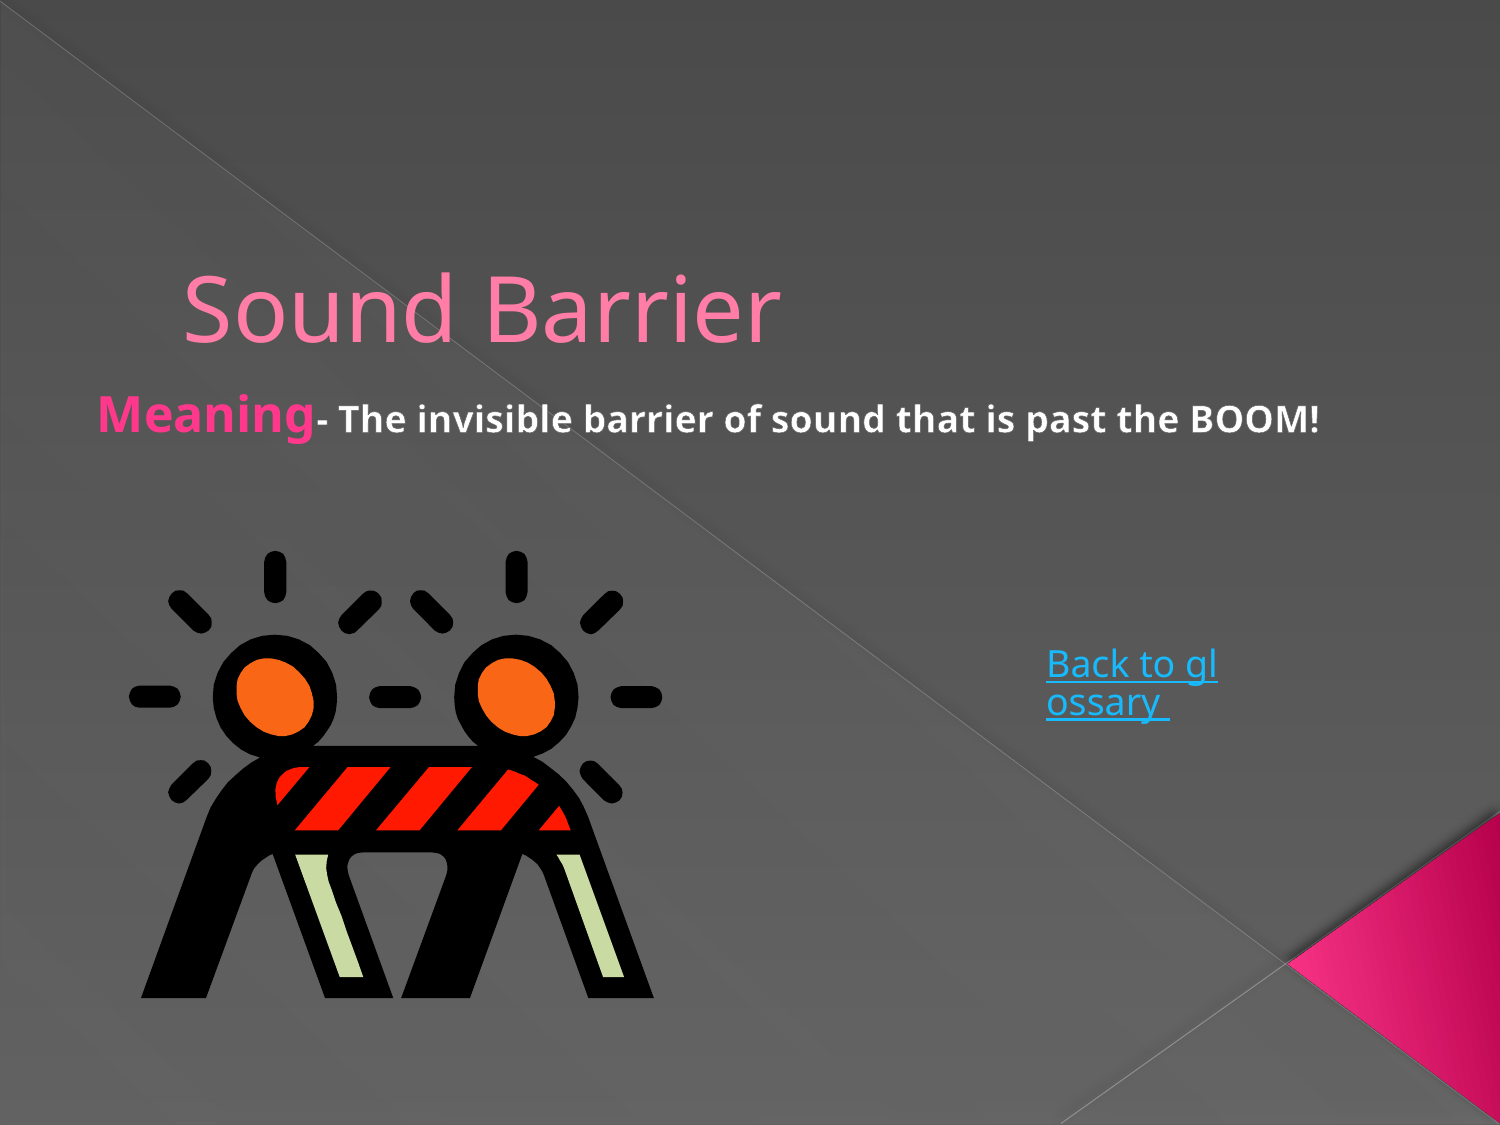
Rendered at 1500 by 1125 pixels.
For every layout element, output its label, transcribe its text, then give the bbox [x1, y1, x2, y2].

text_box Back to glossary [1031, 632, 1243, 699]
picture [128, 550, 663, 999]
title Sound Barrier [88, 127, 1412, 369]
subtitle Meaning- The invisible barrier of sound that is past the BOOM! [82, 375, 1405, 663]
